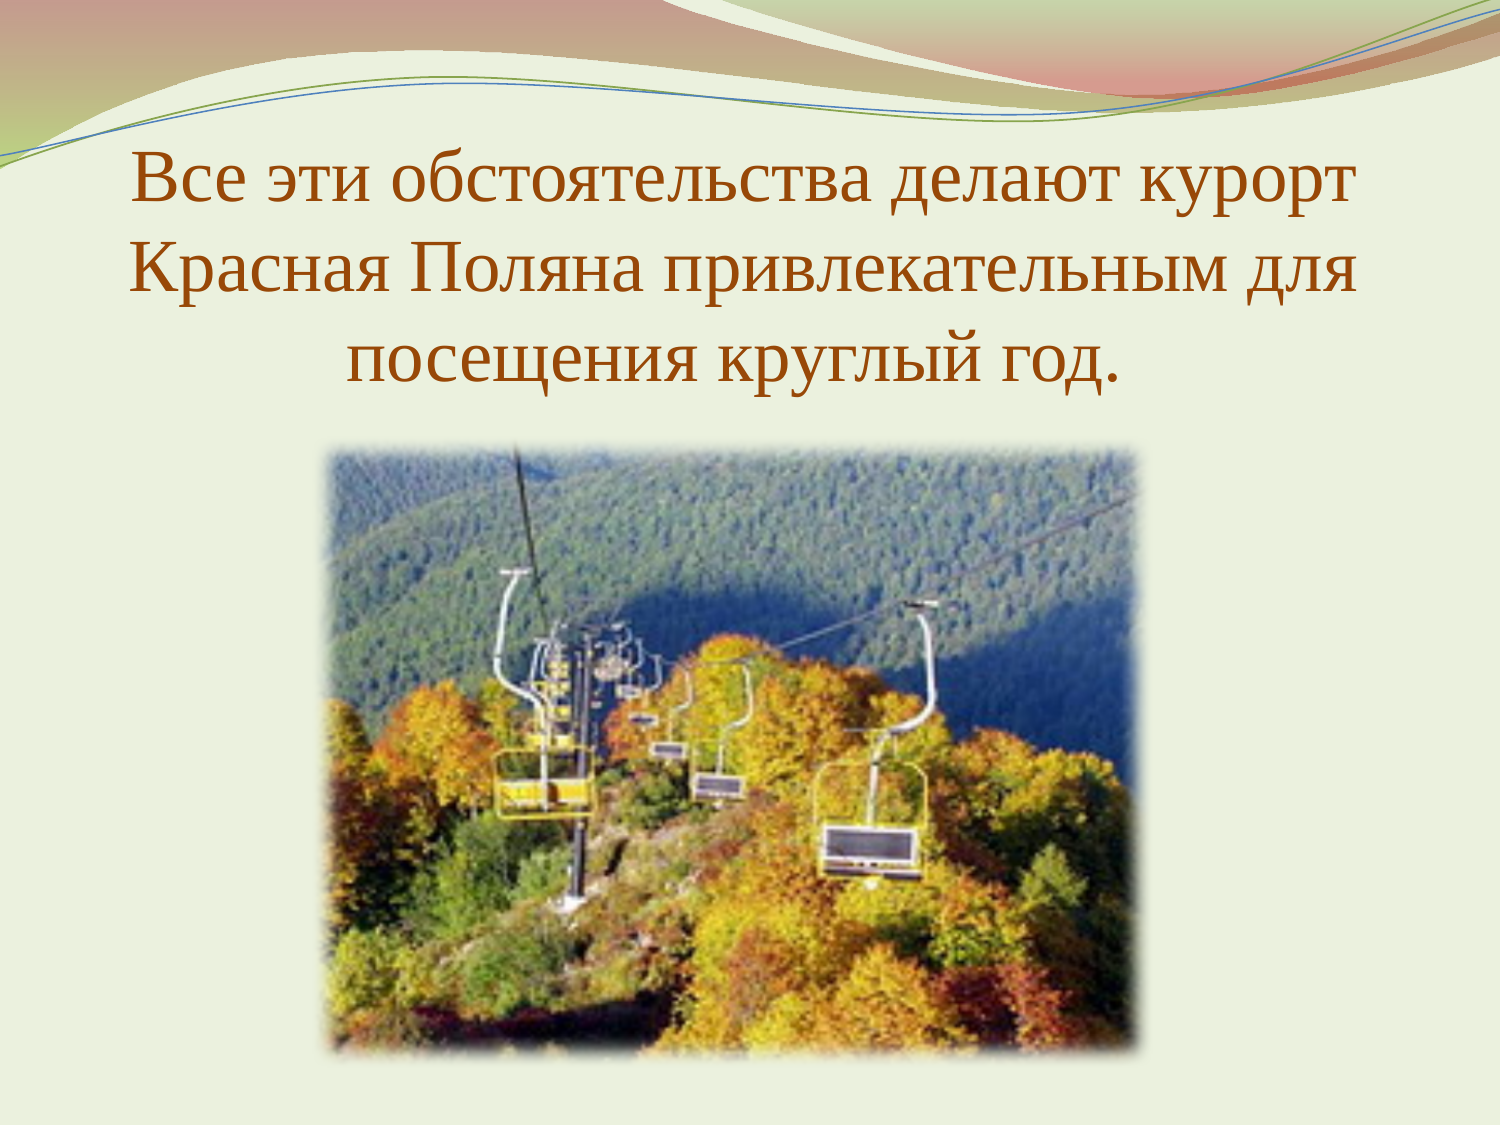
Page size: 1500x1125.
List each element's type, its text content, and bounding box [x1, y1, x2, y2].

text_box Все эти обстоятельства делают курорт Красная Поляна привлекательным для посещения круглый год. [46, 118, 1442, 439]
picture [312, 436, 1153, 1068]
